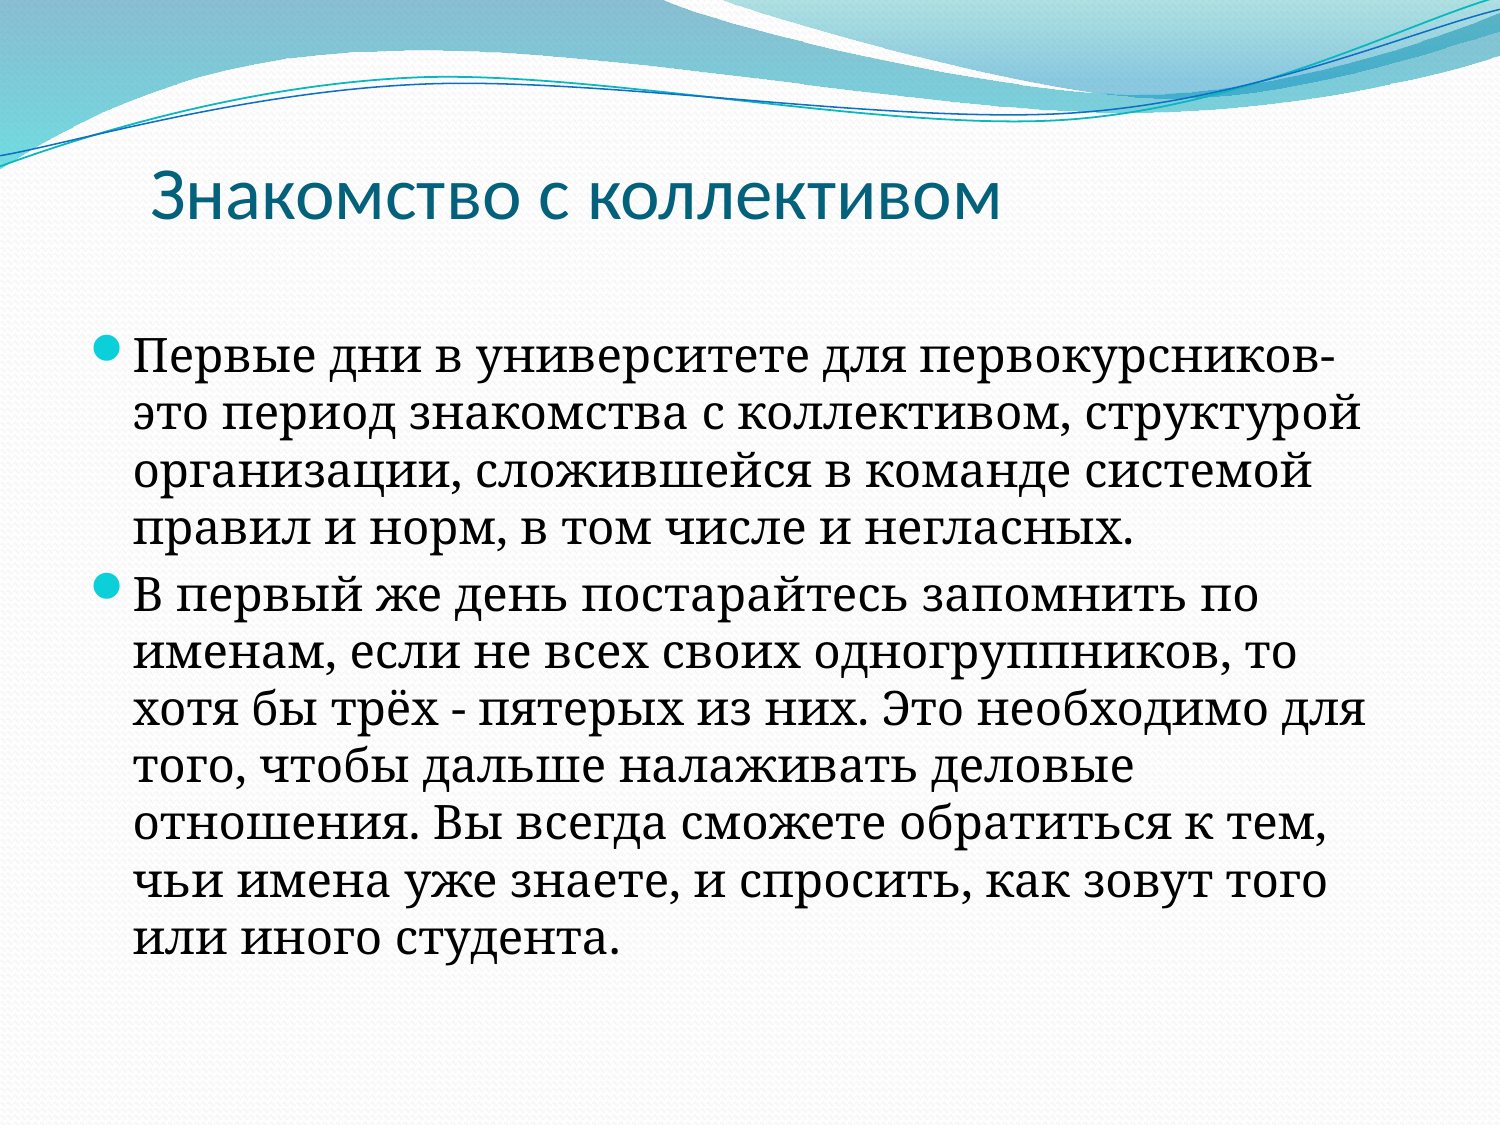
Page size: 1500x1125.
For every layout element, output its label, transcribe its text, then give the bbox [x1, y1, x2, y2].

list Первые дни в университете для первокурсников- это период знакомства с коллективом, структурой организации, сложившейся в команде системой правил и норм, в том числе и негласных. В первый же день постарайтесь запомнить по именам, если не всех своих одногруппников, то хотя бы трёх - пятерых из них. Это необходимо для того, чтобы дальше налаживать деловые отношения. Вы всегда сможете обратиться к тем, чьи имена уже знаете, и спросить, как зовут того или иного студента. [75, 317, 1425, 1038]
title Знакомство с коллективом [150, 137, 1500, 325]
